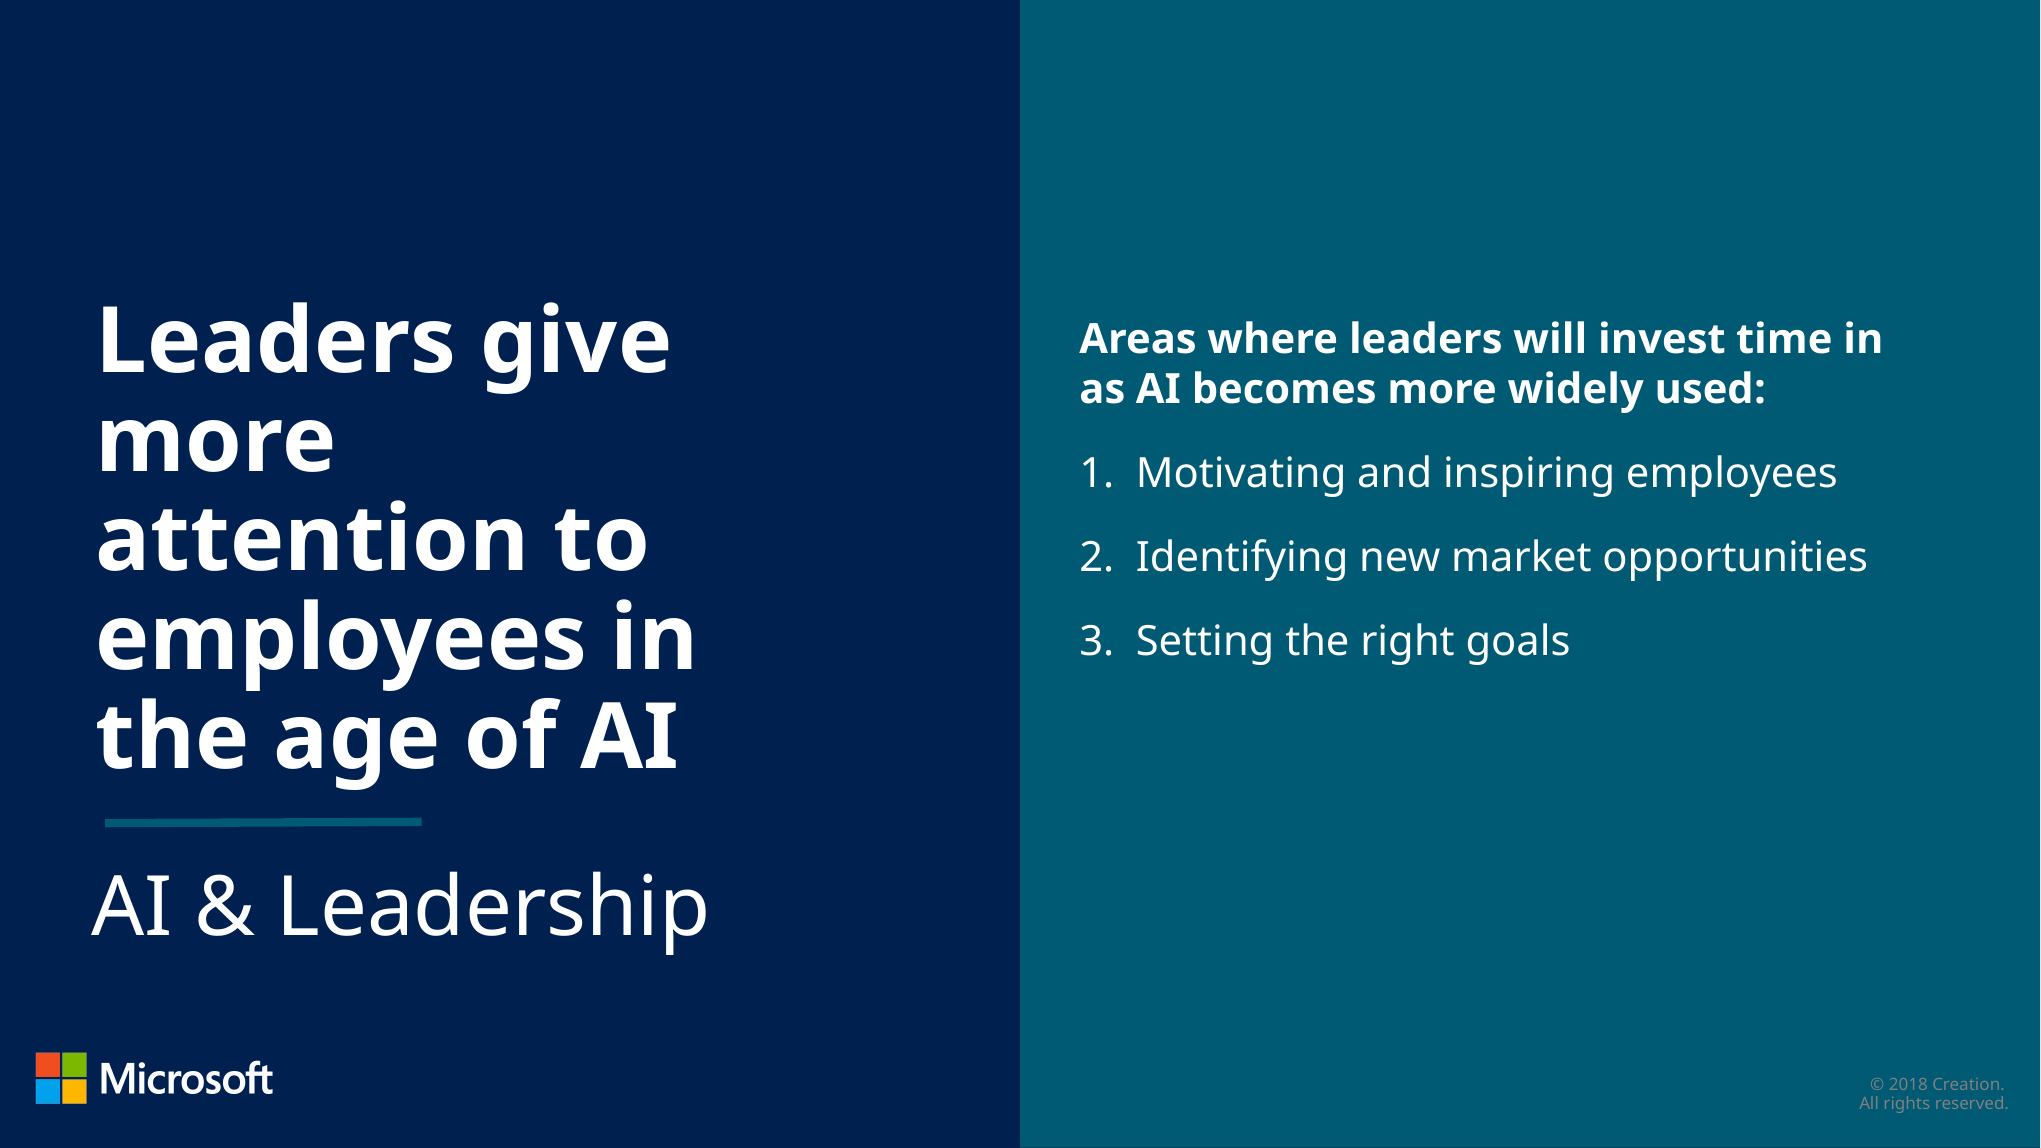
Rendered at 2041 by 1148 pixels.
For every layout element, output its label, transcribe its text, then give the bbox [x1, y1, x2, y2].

text_box Leaders give more attention to employees in the age of AI [71, 278, 772, 407]
picture [3, 1022, 305, 1134]
text_box Areas where leaders will invest time in as AI becomes more widely used: Motivating and inspiring employees Identifying new market opportunities Setting the right goals [1064, 304, 1948, 672]
text_box © 2018 Creation. All rights reserved. [1751, 1051, 2041, 1148]
text_box AI & Leadership [66, 848, 865, 977]
text_box [1019, 0, 2041, 1148]
